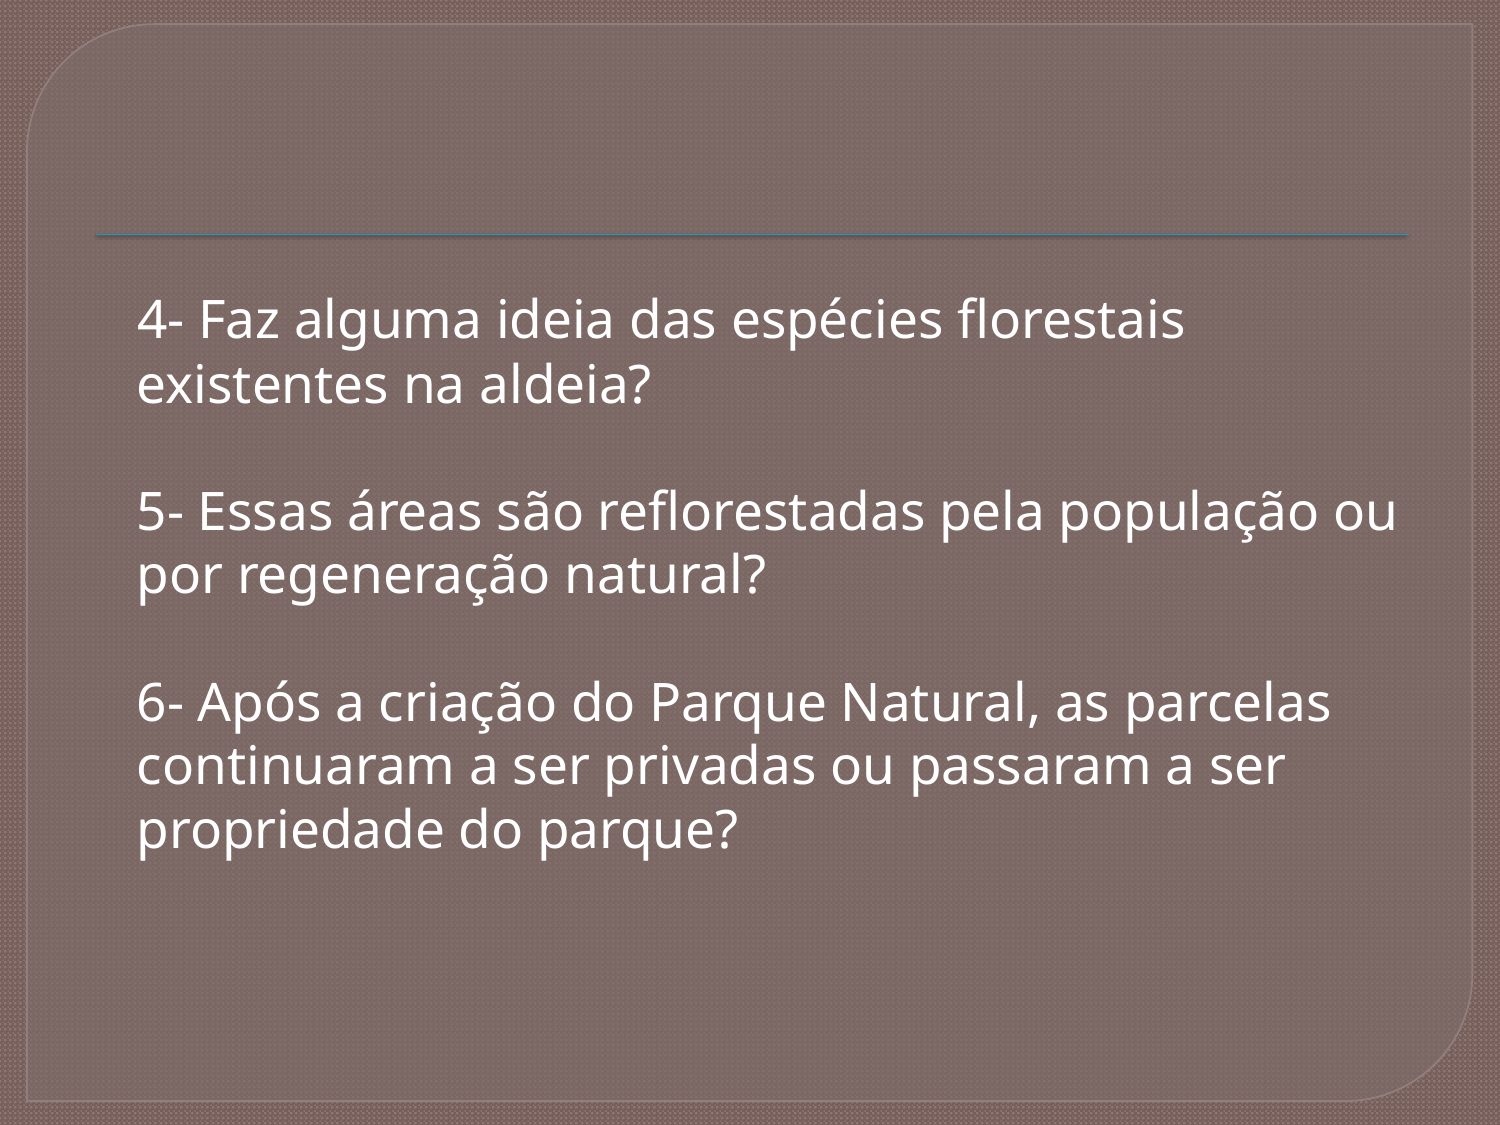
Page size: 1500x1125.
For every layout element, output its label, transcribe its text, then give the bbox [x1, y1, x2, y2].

list 4- Faz alguma ideia das espécies florestais existentes na aldeia? 5- Essas áreas são reflorestadas pela população ou por regeneração natural? 6- Após a criação do Parque Natural, as parcelas continuaram a ser privadas ou passaram a ser propriedade do parque? [75, 270, 1425, 1013]
